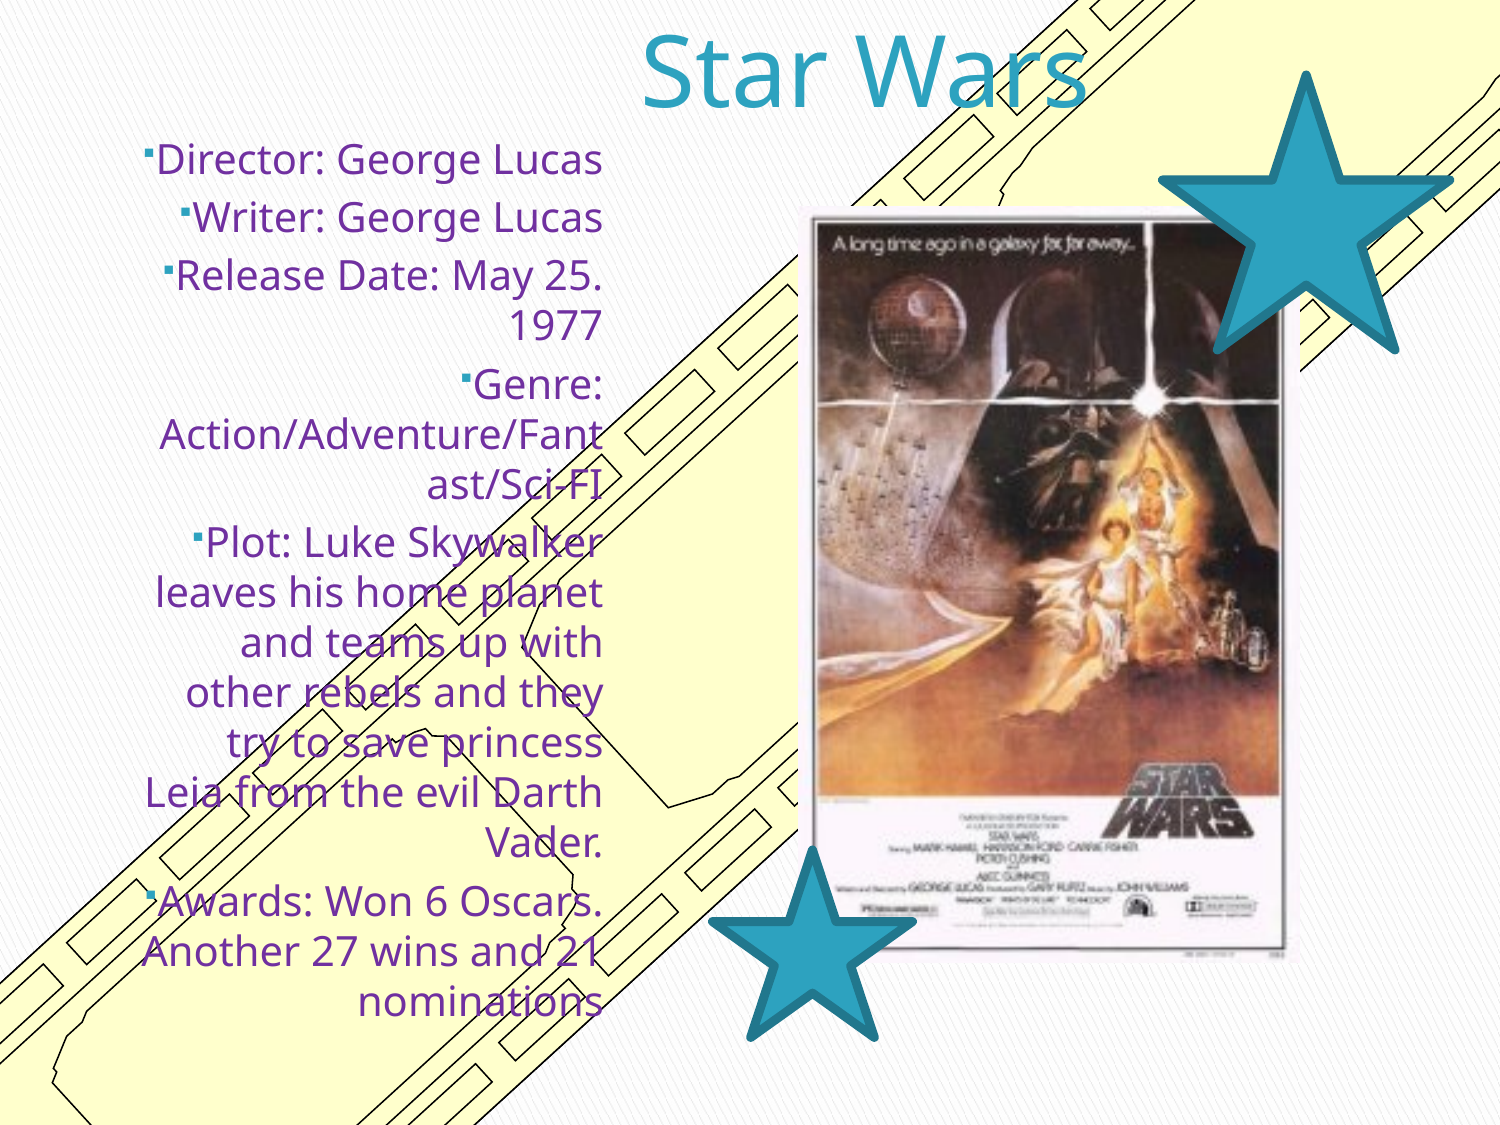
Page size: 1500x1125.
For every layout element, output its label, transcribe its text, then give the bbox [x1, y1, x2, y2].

text_box [1306, 292, 1351, 366]
text_box [1158, 70, 1455, 355]
title Star Wars [612, 0, 1106, 163]
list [798, 206, 1301, 963]
text_box [851, 0, 1500, 296]
list Director: George Lucas Writer: George Lucas Release Date: May 25. 1977 Genre: Action/Adventure/Fantast/Sci-FI Plot: Luke Skywalker leaves his home planet and teams up with other rebels and they try to save princess Leia from the evil Darth Vader. Awards: Won 6 Oscars. Another 27 wins and 21 nominations [125, 125, 619, 895]
text_box [0, 260, 792, 1125]
text_box [708, 897, 879, 1042]
